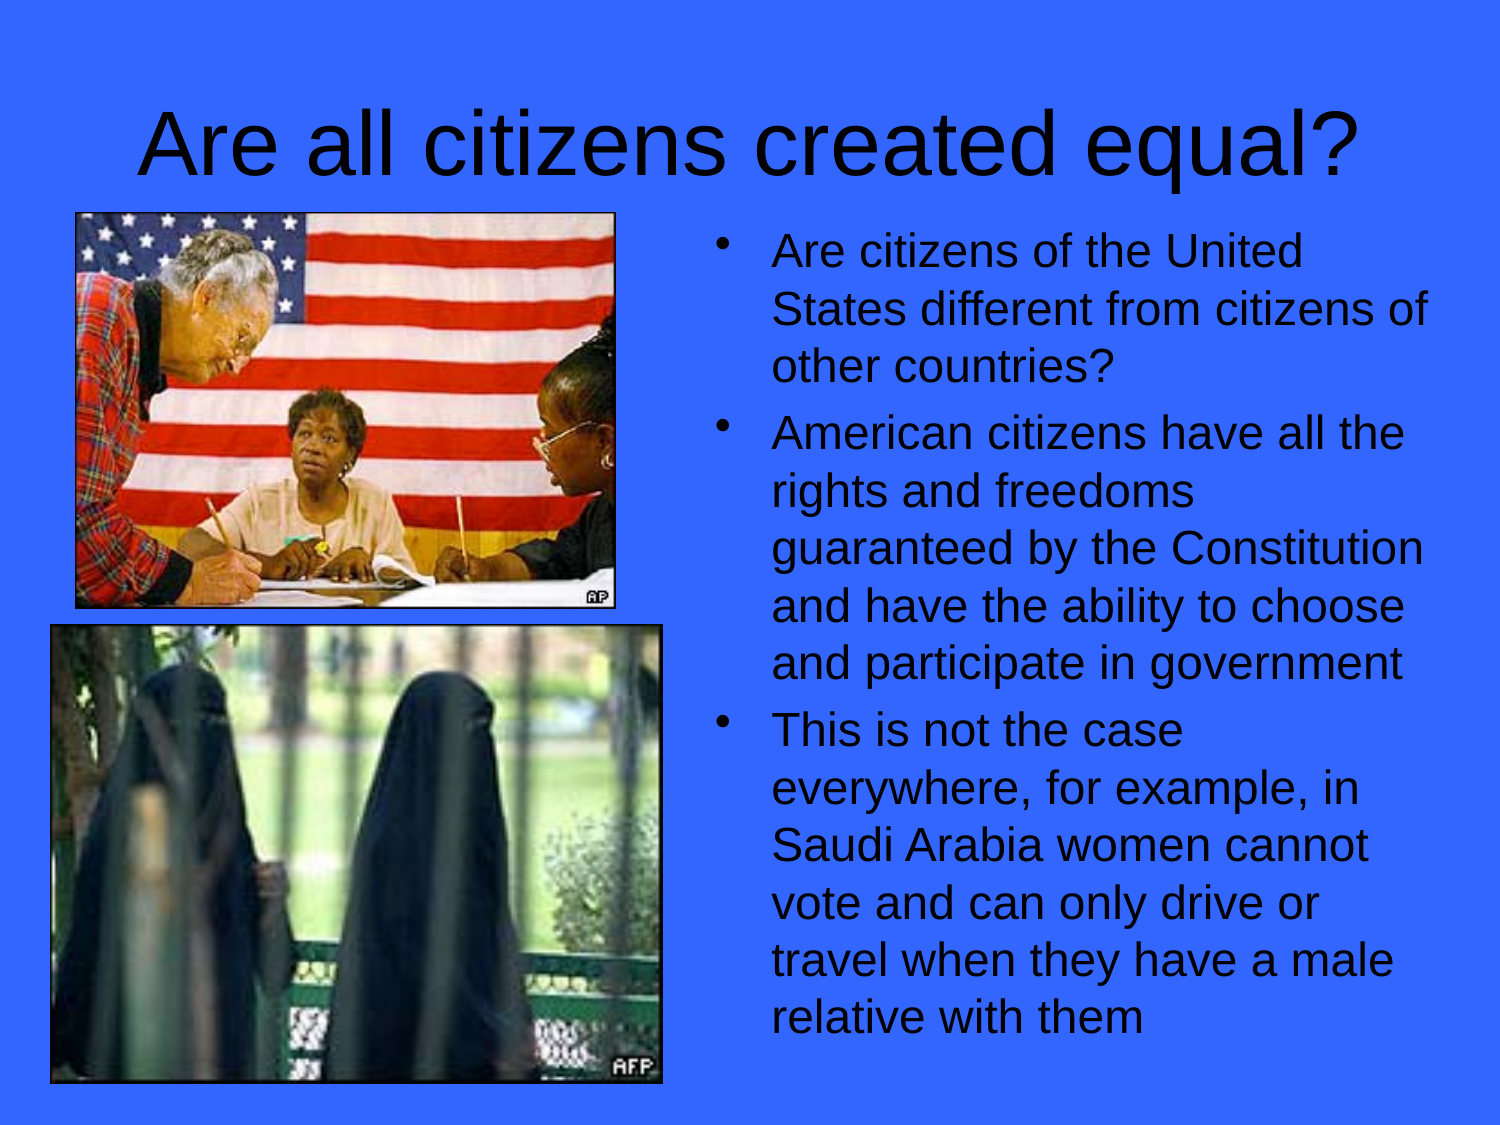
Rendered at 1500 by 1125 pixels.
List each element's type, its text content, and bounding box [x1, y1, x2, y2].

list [74, 212, 616, 610]
list Are citizens of the United States different from citizens of other countries? American citizens have all the rights and freedoms guaranteed by the Constitution and have the ability to choose and participate in government This is not the case everywhere, for example, in Saudi Arabia women cannot vote and can only drive or travel when they have a male relative with them [699, 212, 1463, 1050]
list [49, 624, 663, 1084]
title Are all citizens created equal? [75, 45, 1425, 233]
